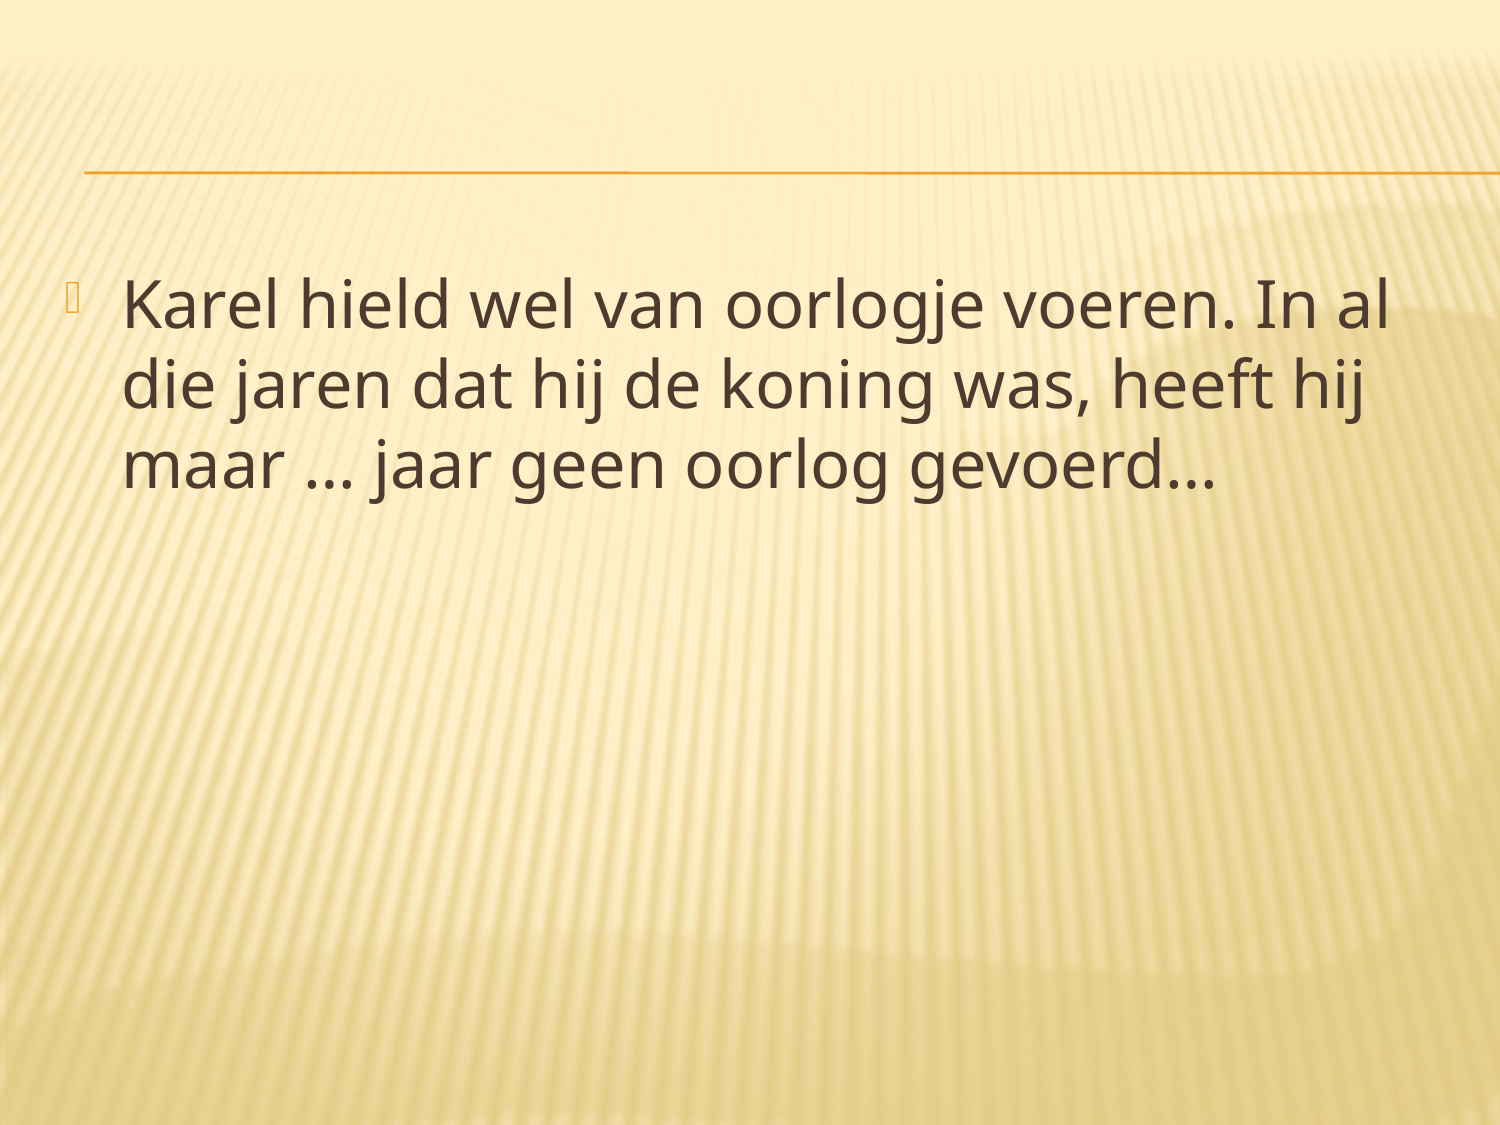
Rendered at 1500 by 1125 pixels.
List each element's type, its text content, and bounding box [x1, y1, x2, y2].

list Karel hield wel van oorlogje voeren. In al die jaren dat hij de koning was, heeft hij maar … jaar geen oorlog gevoerd… [50, 254, 1475, 998]
